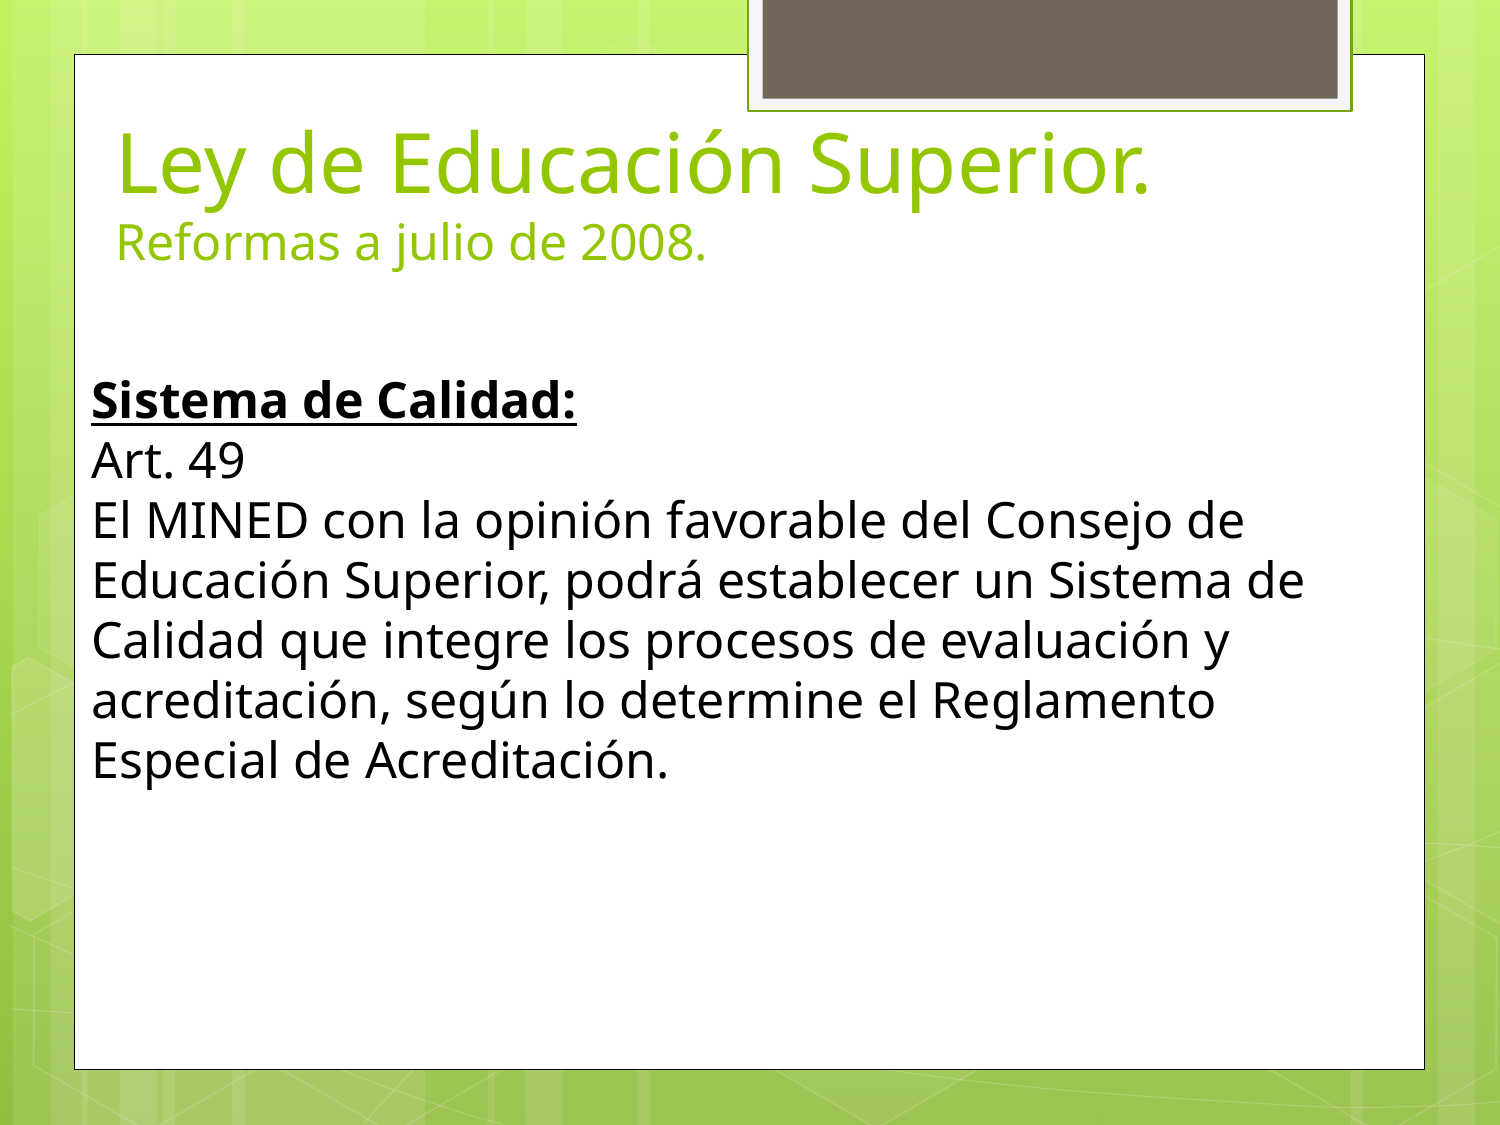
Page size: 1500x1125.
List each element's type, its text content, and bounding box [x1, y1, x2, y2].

text_box Sistema de Calidad: Art. 49 El MINED con la opinión favorable del Consejo de Educación Superior, podrá establecer un Sistema de Calidad que integre los procesos de evaluación y acreditación, según lo determine el Reglamento Especial de Acreditación. [76, 361, 1329, 797]
title Ley de Educación Superior. Reformas a julio de 2008. [100, 90, 1253, 278]
